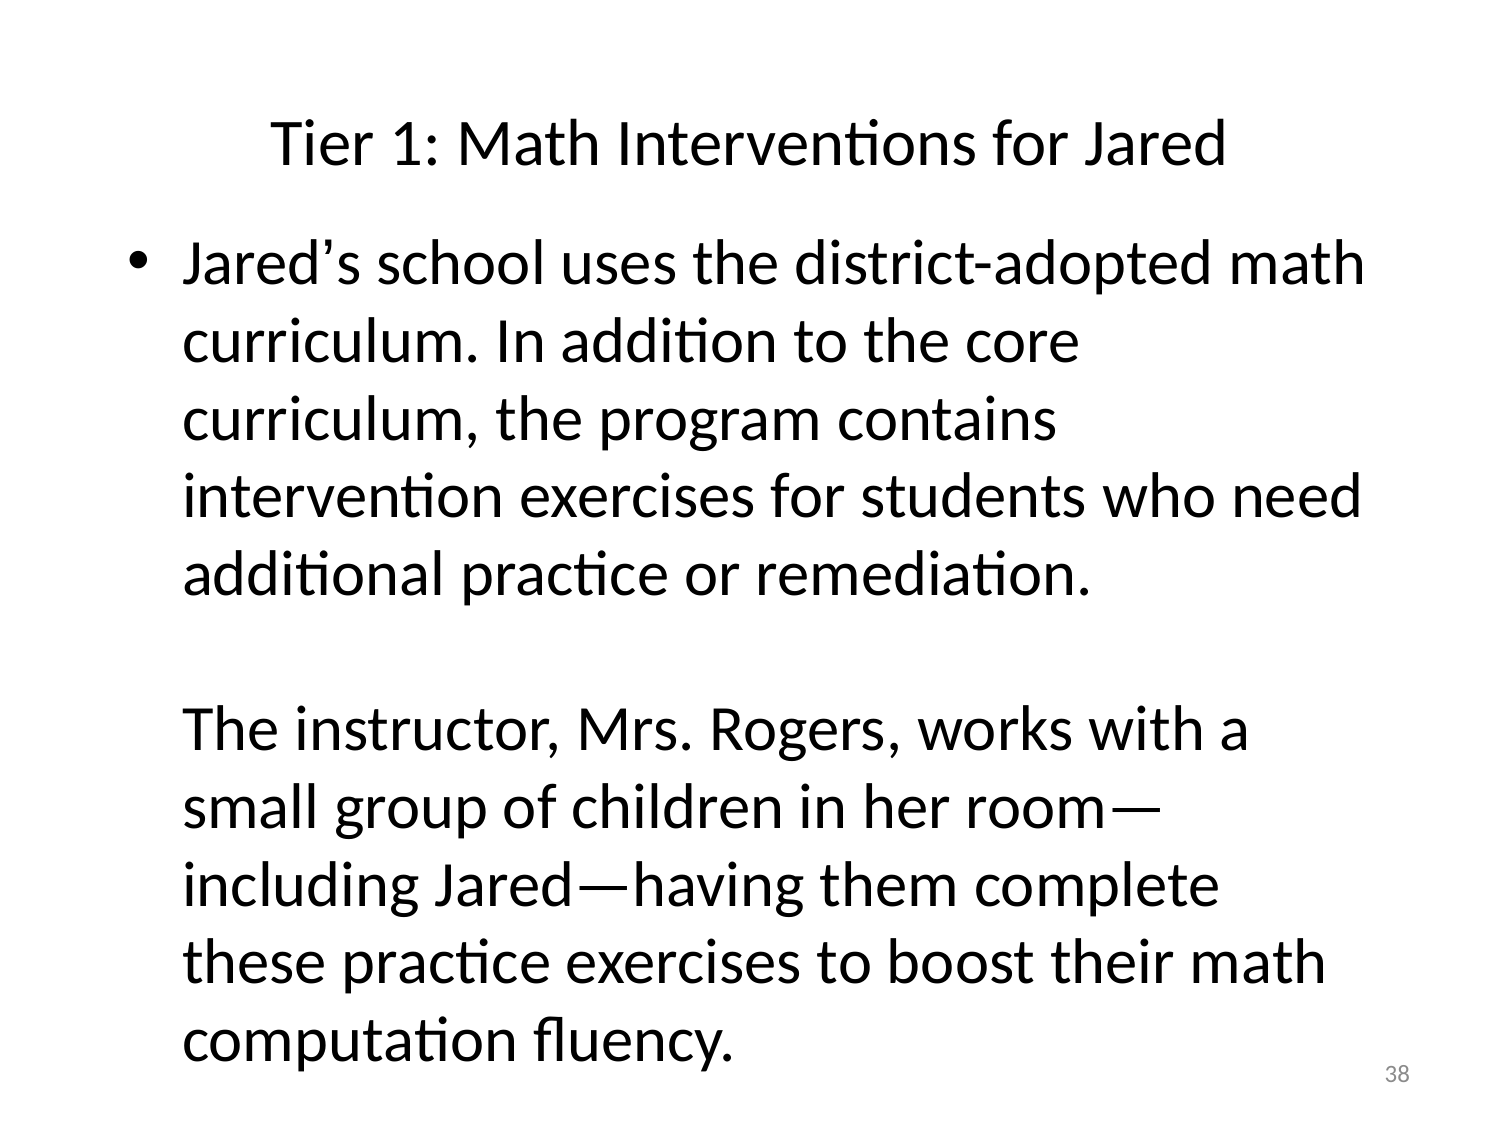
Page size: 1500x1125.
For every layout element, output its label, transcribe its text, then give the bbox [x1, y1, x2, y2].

title Tier 1: Math Interventions for Jared [75, 45, 1425, 233]
list Jared’s school uses the district-adopted math curriculum. In addition to the core curriculum, the program contains intervention exercises for students who need additional practice or remediation. The instructor, Mrs. Rogers, works with a small group of children in her room—including Jared—having them complete these practice exercises to boost their math computation fluency. [112, 212, 1388, 1083]
slide_number 38 [1074, 1042, 1425, 1103]
